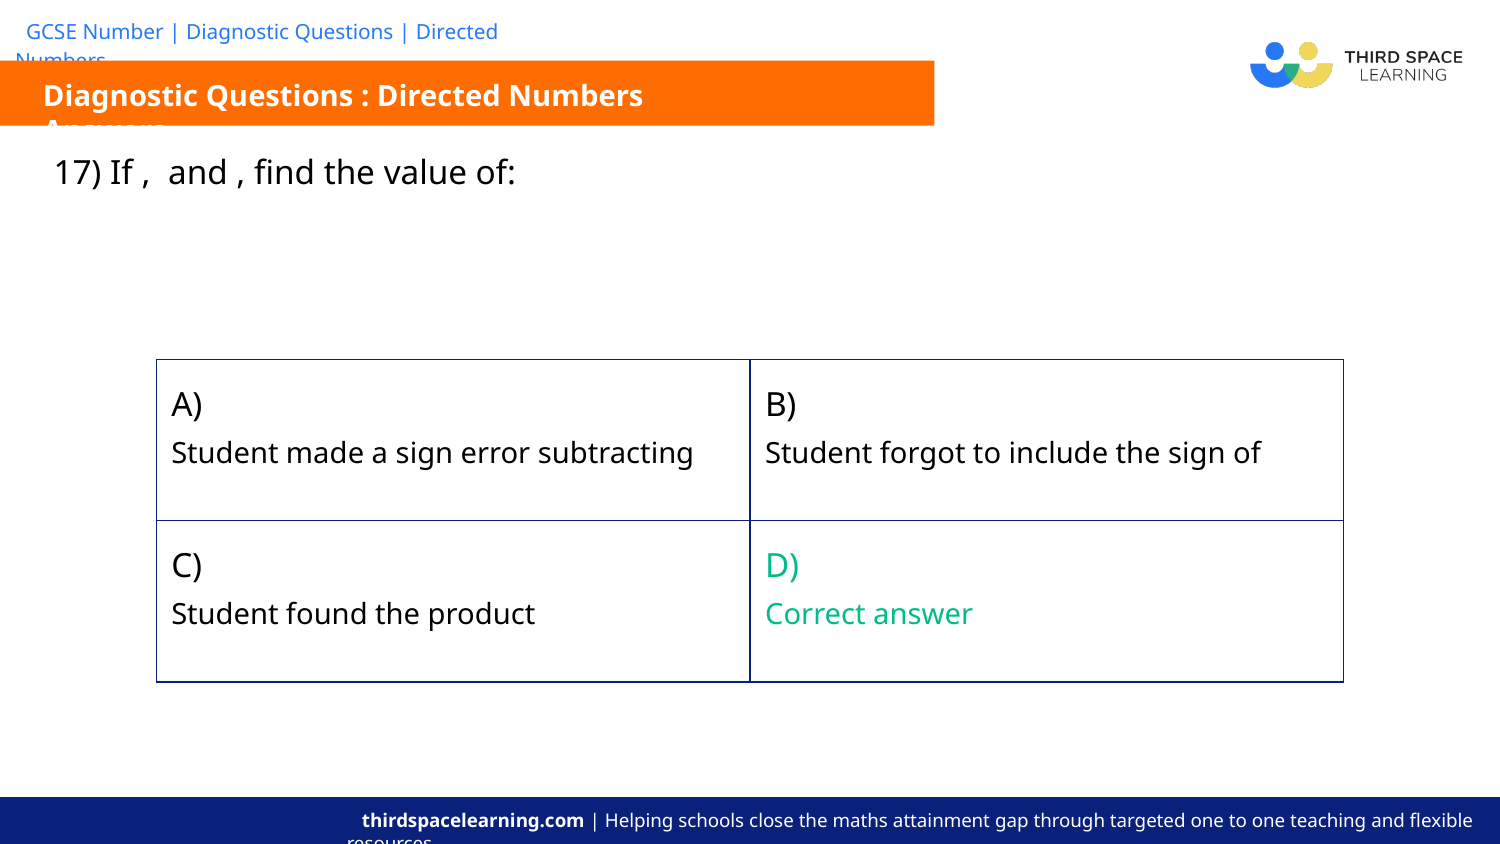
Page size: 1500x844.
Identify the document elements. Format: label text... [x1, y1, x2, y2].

picture [1250, 33, 1465, 99]
text_box Diagnostic Questions : Directed Numbers Answers [27, 61, 778, 162]
